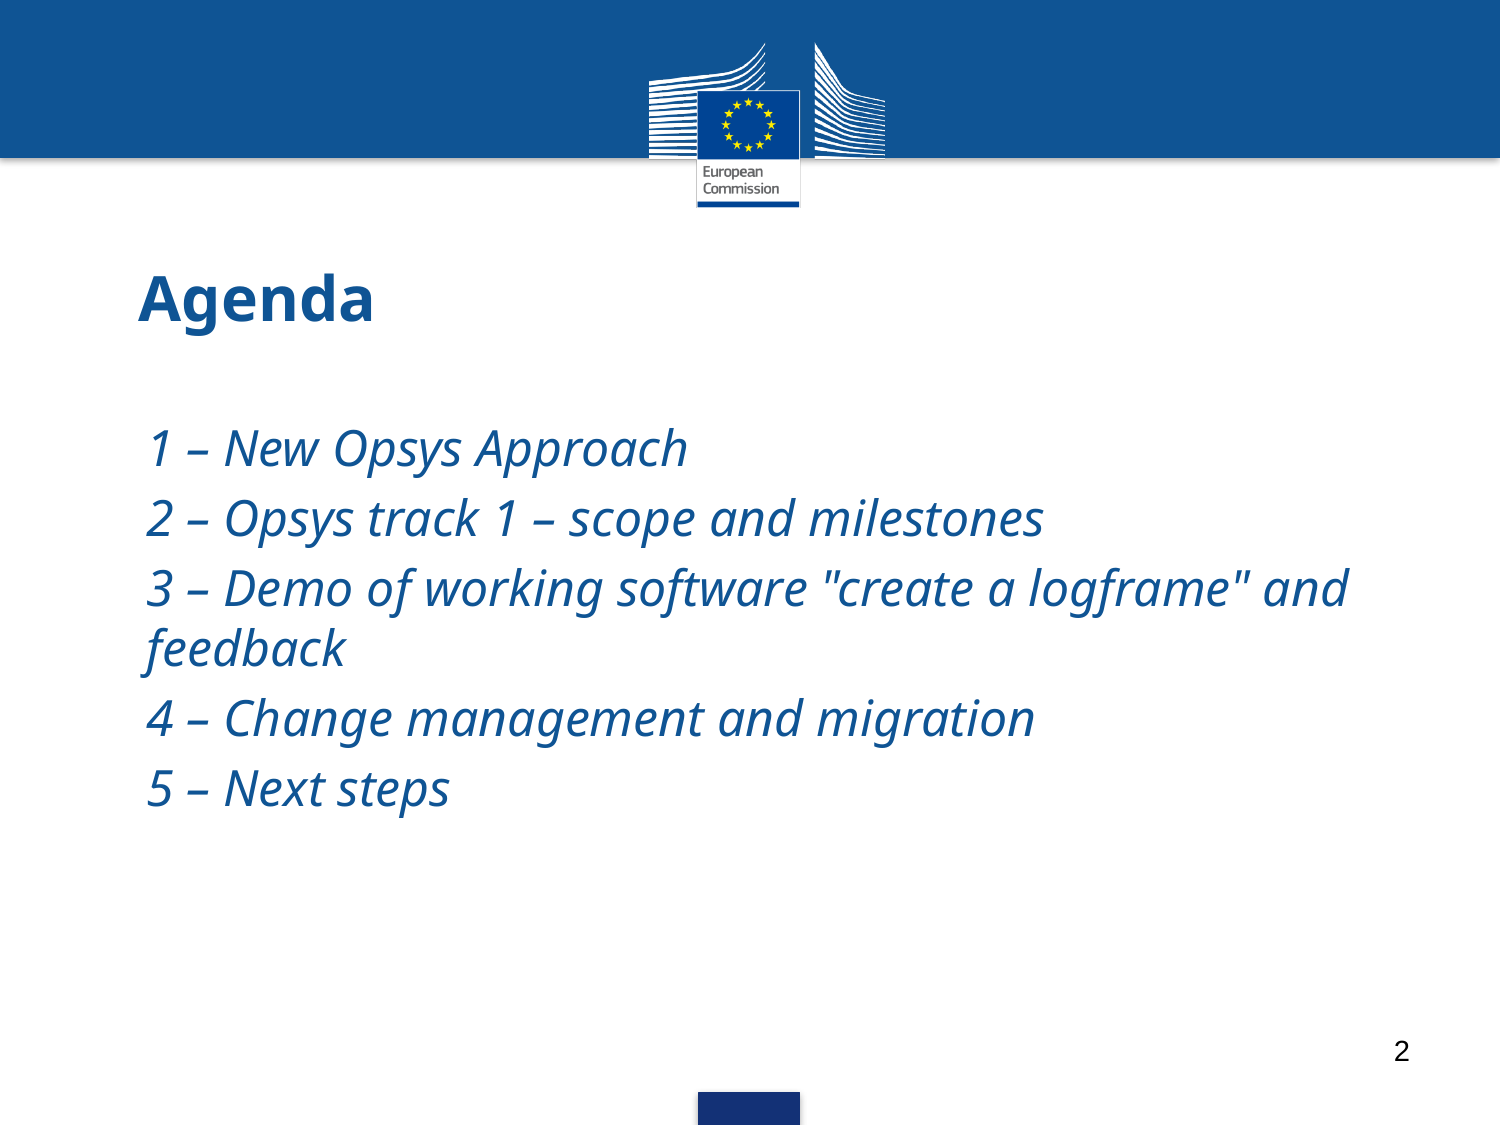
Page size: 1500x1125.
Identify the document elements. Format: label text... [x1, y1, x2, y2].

title Agenda [64, 219, 1415, 374]
list 1 – New Opsys Approach 2 – Opsys track 1 – scope and milestones 3 – Demo of working software "create a logframe" and feedback 4 – Change management and migration 5 – Next steps [75, 408, 1425, 988]
slide_number 2 [1074, 1024, 1425, 1103]
picture [649, 42, 885, 208]
